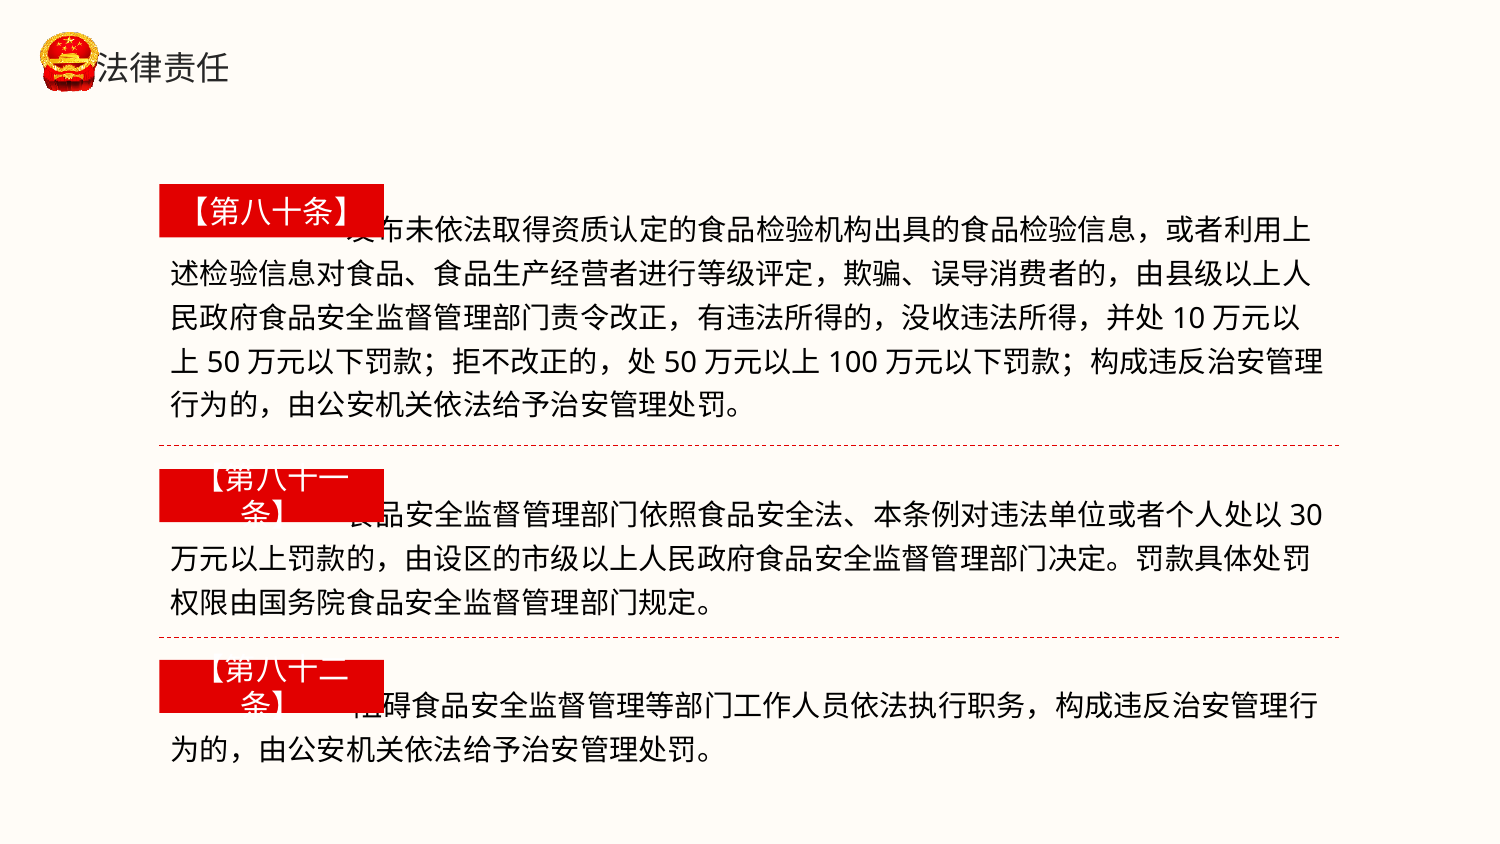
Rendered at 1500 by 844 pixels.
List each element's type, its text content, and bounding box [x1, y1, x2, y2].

picture [31, 21, 104, 97]
text_box 【第八十二条】 [158, 659, 385, 714]
text_box 阻碍食品安全监督管理等部门工作人员依法执行职务，构成违反治安管理行为的，由公安机关依法给予治安管理处罚。 [159, 673, 1341, 772]
text_box 发布未依法取得资质认定的食品检验机构出具的食品检验信息，或者利用上述检验信息对食品、食品生产经营者进行等级评定，欺骗、误导消费者的，由县级以上人民政府食品安全监督管理部门责令改正，有违法所得的，没收违法所得，并处10万元以上50万元以下罚款；拒不改正的，处50万元以上100万元以下罚款；构成违反治安管理行为的，由公安机关依法给予治安管理处罚。 [159, 197, 1341, 428]
text_box 法律责任 [81, 37, 588, 98]
text_box 【第八十一条】 [158, 468, 385, 523]
text_box 食品安全监督管理部门依照食品安全法、本条例对违法单位或者个人处以30万元以上罚款的，由设区的市级以上人民政府食品安全监督管理部门决定。罚款具体处罚权限由国务院食品安全监督管理部门规定。 [159, 482, 1341, 625]
text_box 【第八十条】 [158, 183, 385, 238]
